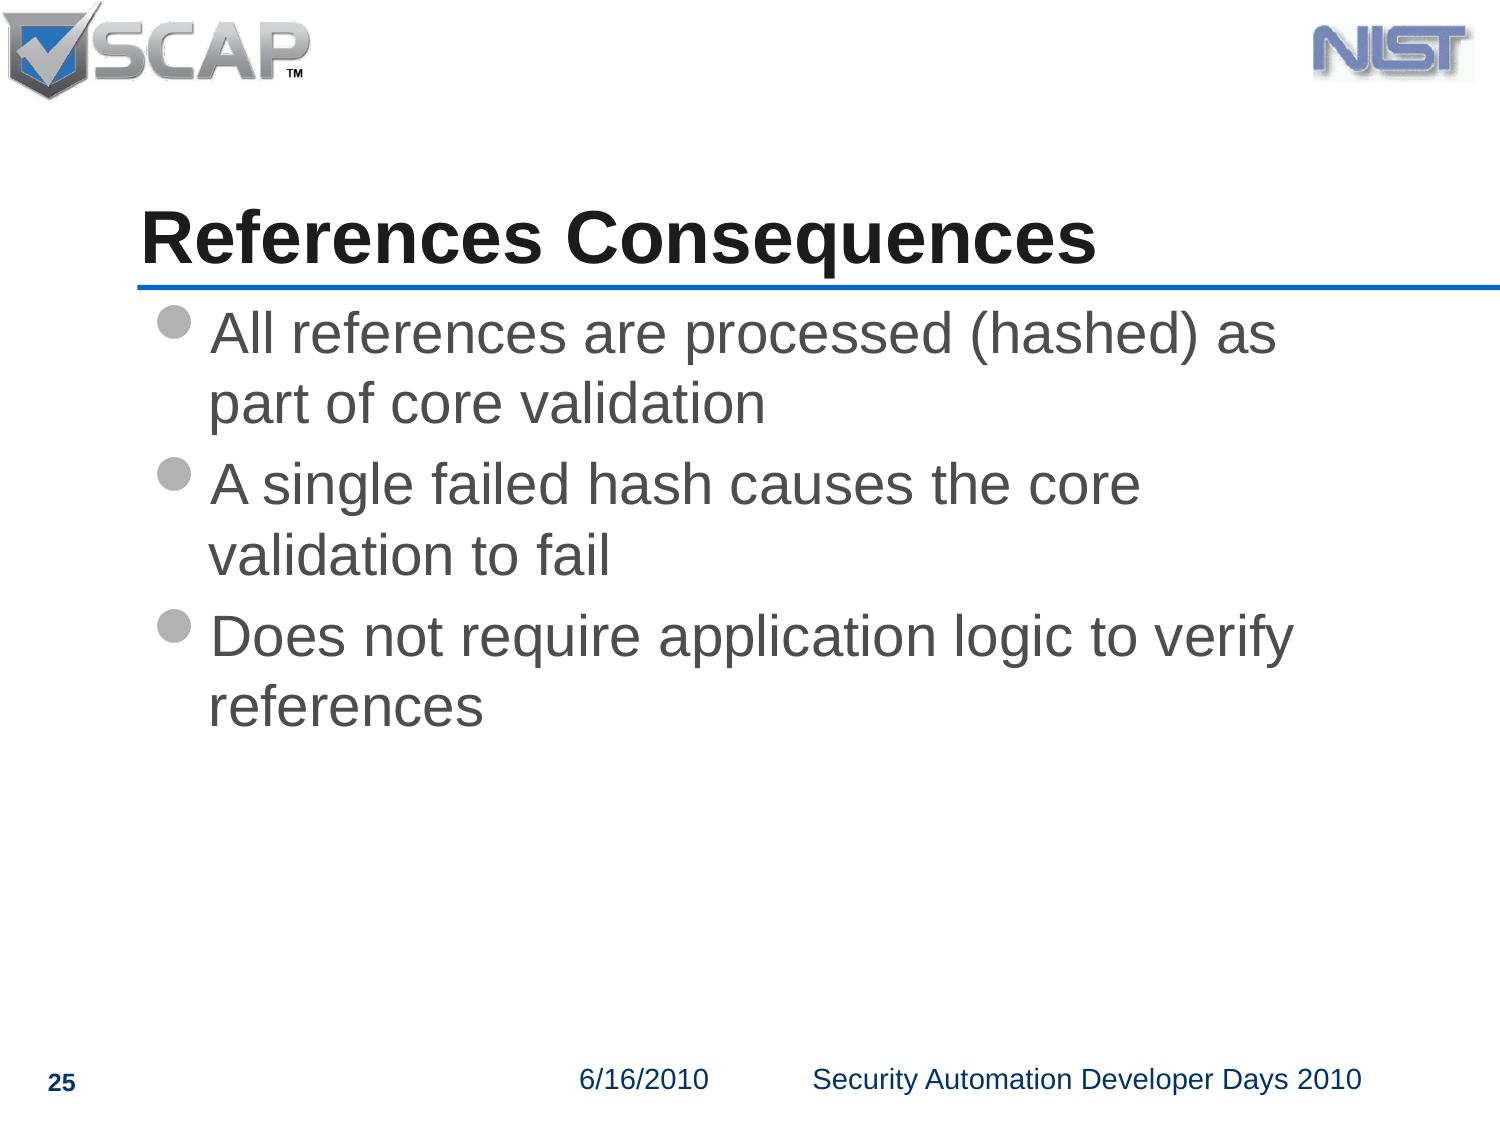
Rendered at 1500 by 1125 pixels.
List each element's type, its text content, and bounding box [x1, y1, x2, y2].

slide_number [374, 1024, 725, 1104]
footer Security Automation Developer Days 2010 [749, 1024, 1426, 1104]
slide_number 25 [13, 1023, 111, 1105]
title References Consequences [124, 99, 1426, 288]
list All references are processed (hashed) as part of core validation A single failed hash causes the core validation to fail Does not require application logic to verify references [137, 287, 1400, 1026]
picture [1312, 24, 1475, 83]
picture [0, 0, 313, 103]
